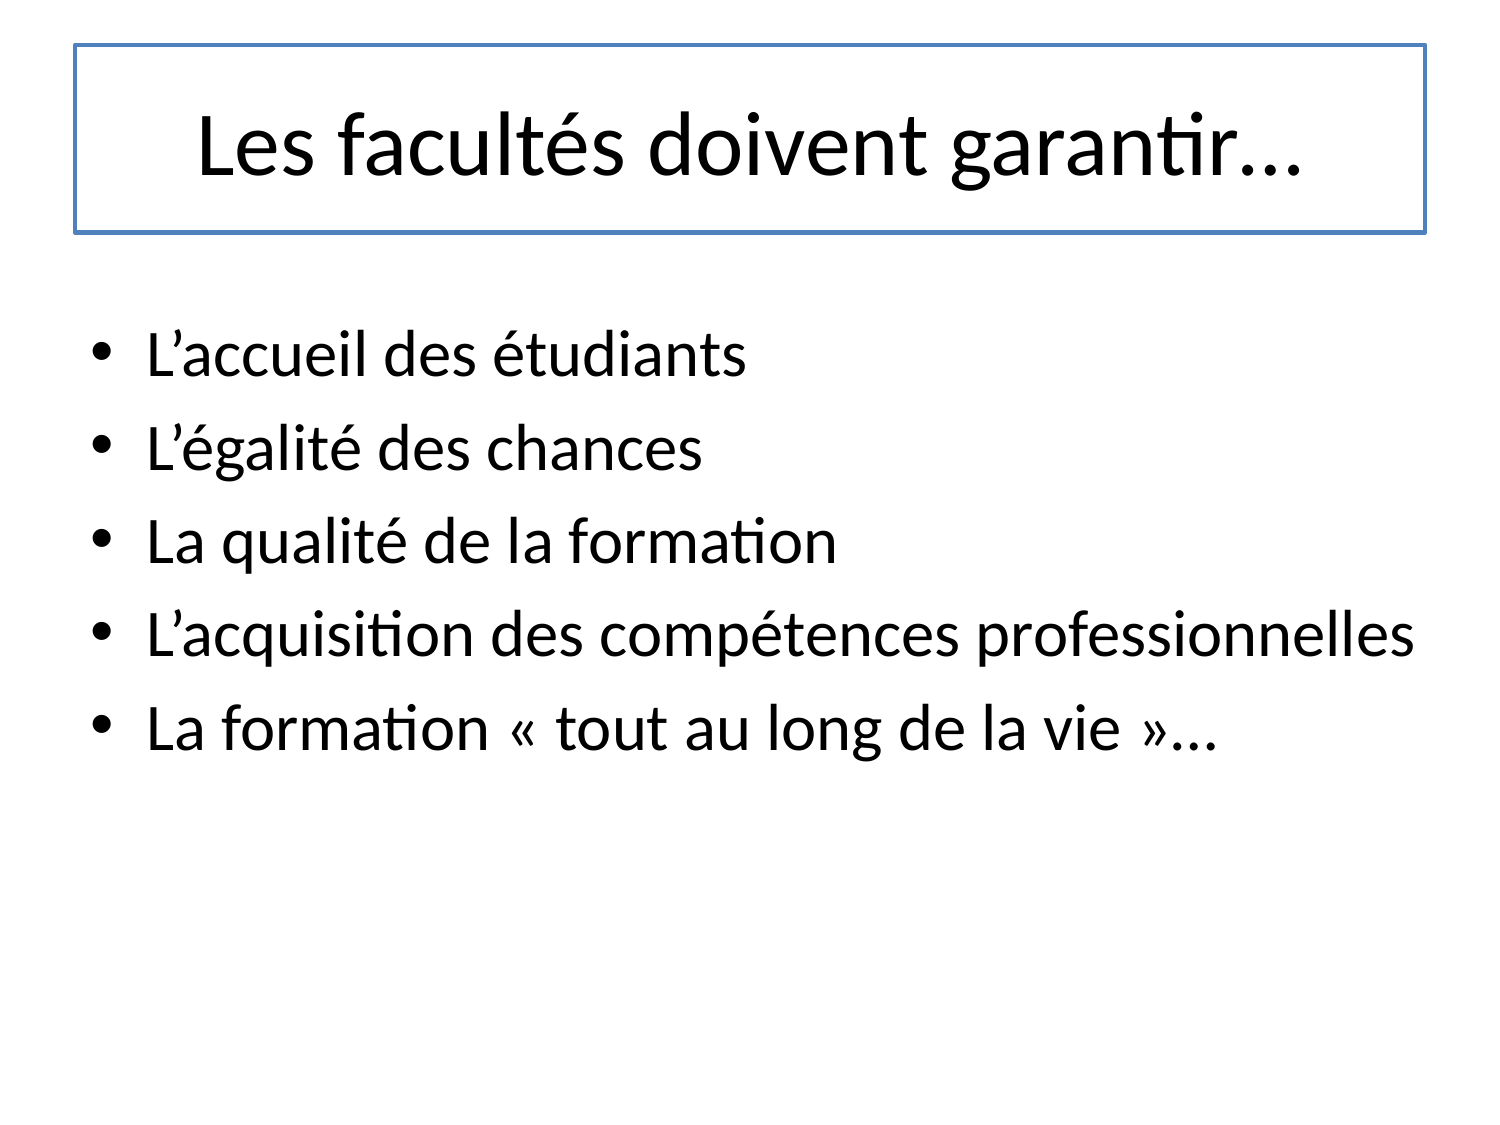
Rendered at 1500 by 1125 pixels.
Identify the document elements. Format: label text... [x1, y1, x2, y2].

title Les facultés doivent garantir… [75, 45, 1425, 233]
list L’accueil des étudiants L’égalité des chances La qualité de la formation L’acquisition des compétences professionnelles La formation « tout au long de la vie »… [75, 302, 1459, 1005]
